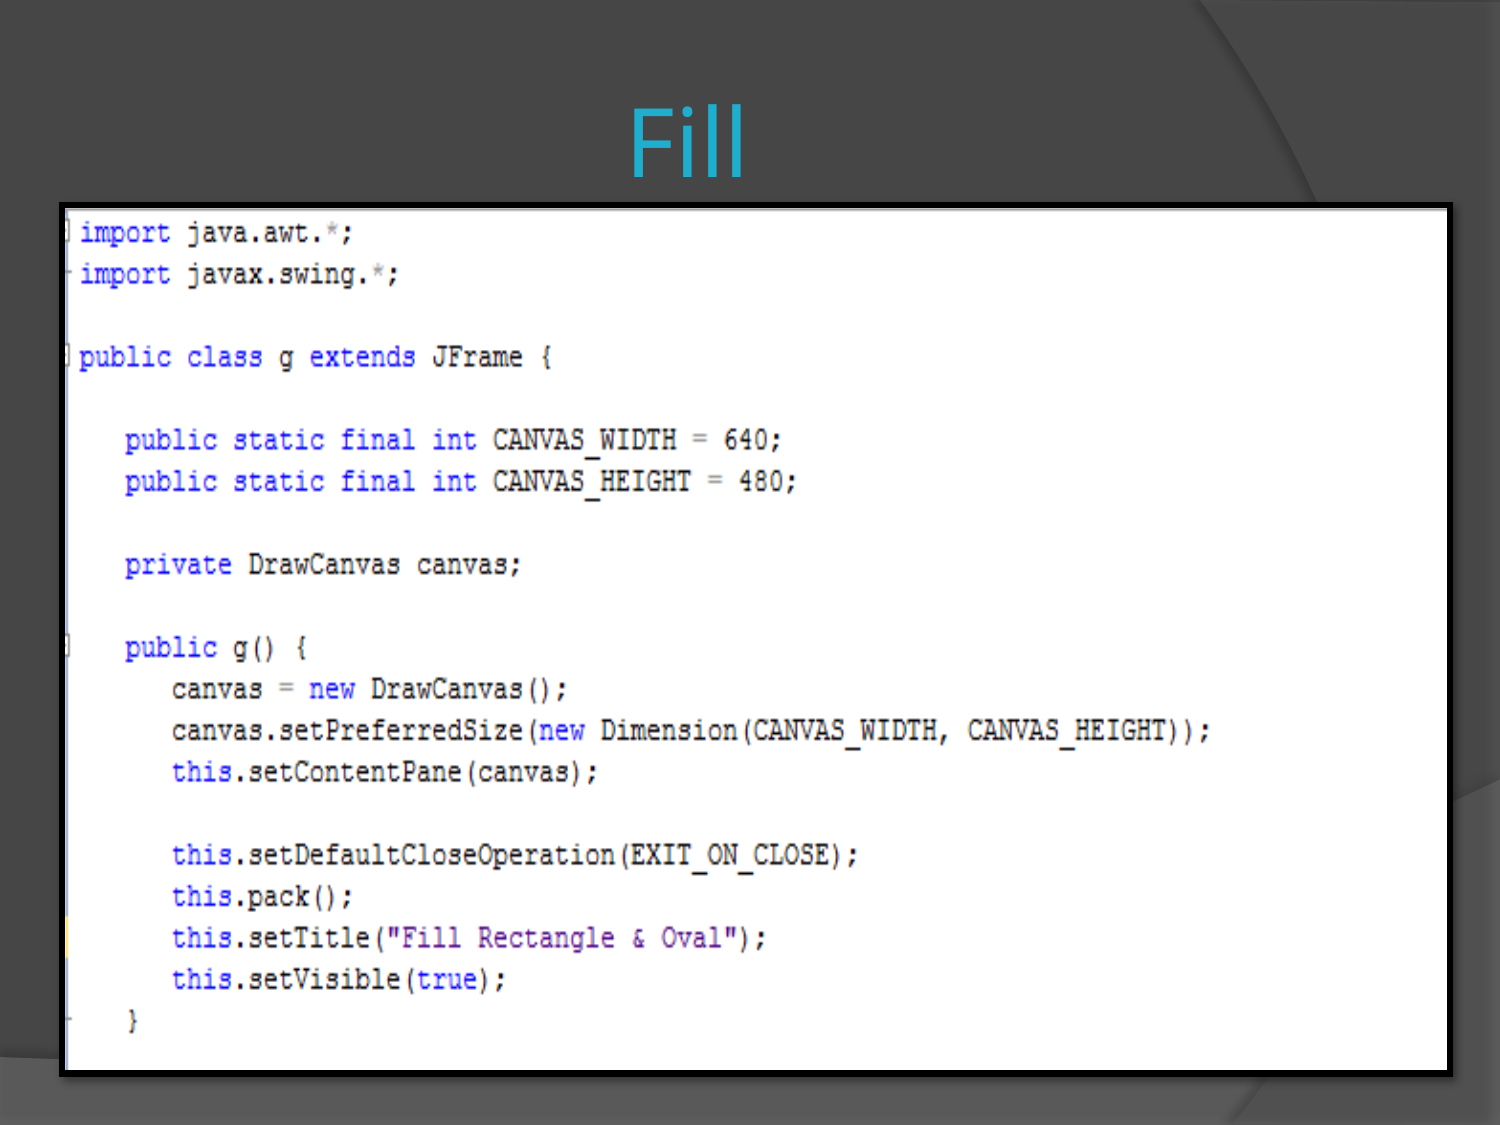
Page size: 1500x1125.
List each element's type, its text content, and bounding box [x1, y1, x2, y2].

title Fill [75, 45, 1301, 199]
picture [64, 207, 1448, 1071]
